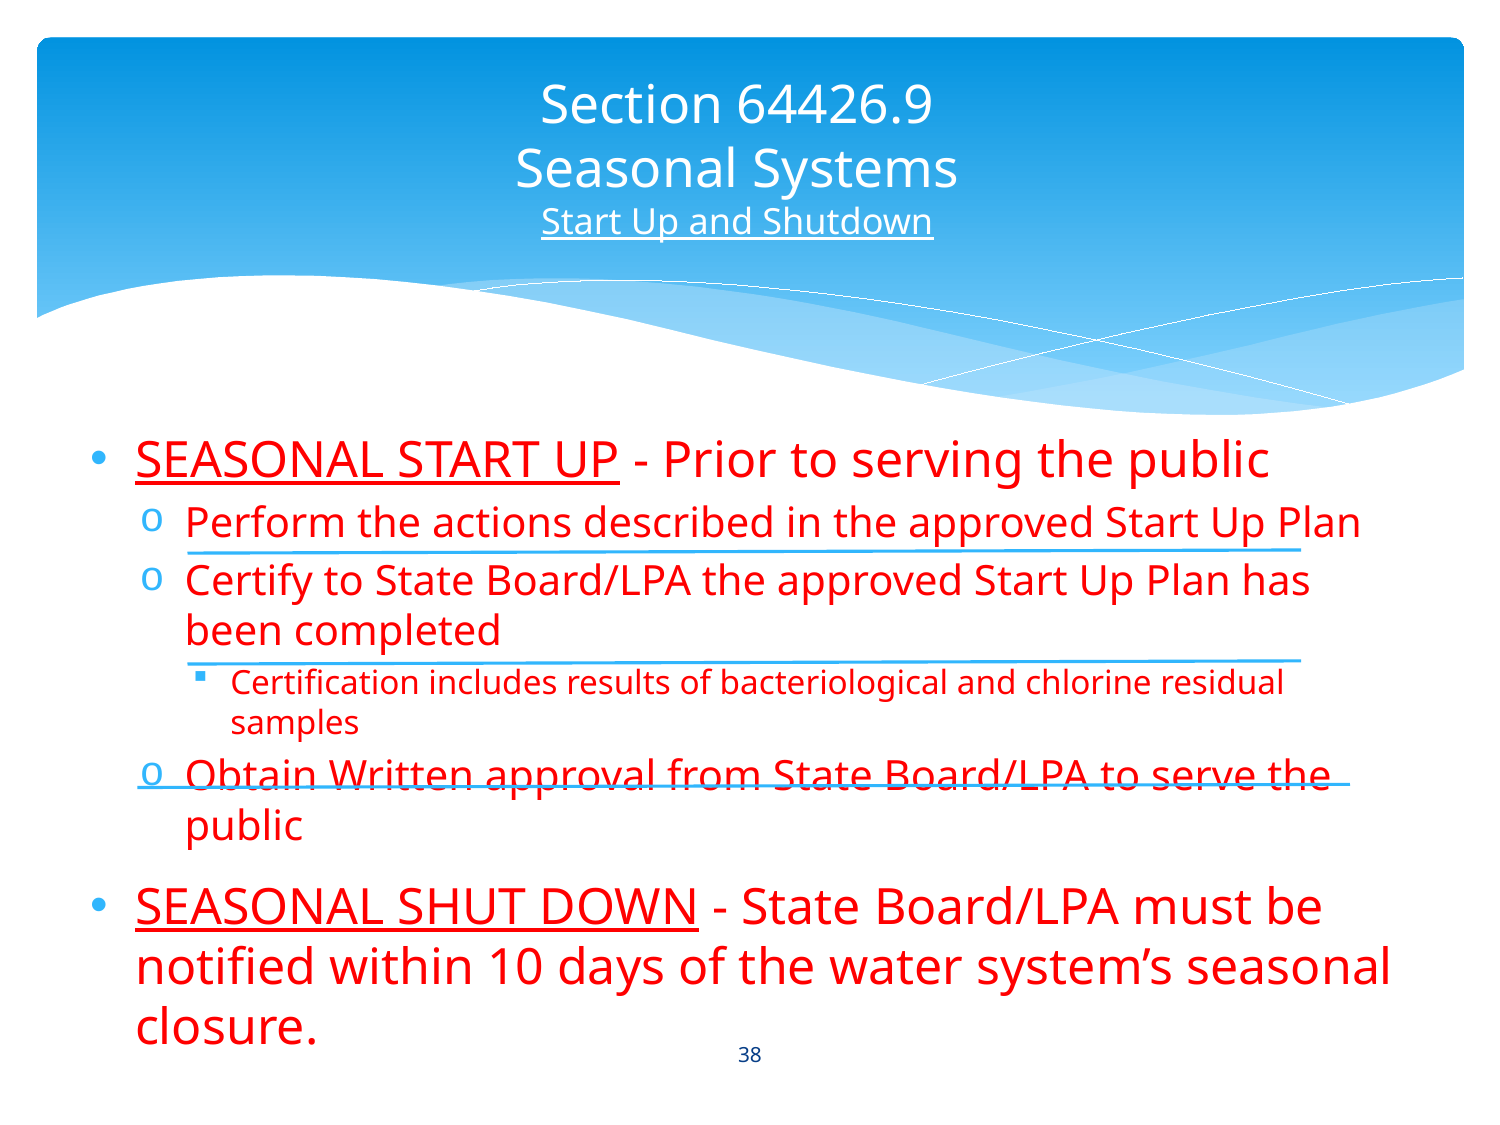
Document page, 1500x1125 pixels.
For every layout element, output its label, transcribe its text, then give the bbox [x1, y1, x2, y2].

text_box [137, 784, 1351, 788]
title Section 64426.9 Seasonal Systems Start Up and Shutdown [62, 62, 1413, 250]
list SEASONAL START UP - Prior to serving the public Perform the actions described in the approved Start Up Plan Certify to State Board/LPA the approved Start Up Plan has been completed Certification includes results of bacteriological and chlorine residual samples Obtain Written approval from State Board/LPA to serve the public SEASONAL SHUT DOWN - State Board/LPA must be notified within 10 days of the water system’s seasonal closure. [75, 350, 1425, 938]
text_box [187, 549, 1302, 554]
slide_number 38 [654, 1025, 846, 1086]
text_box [187, 660, 1302, 665]
